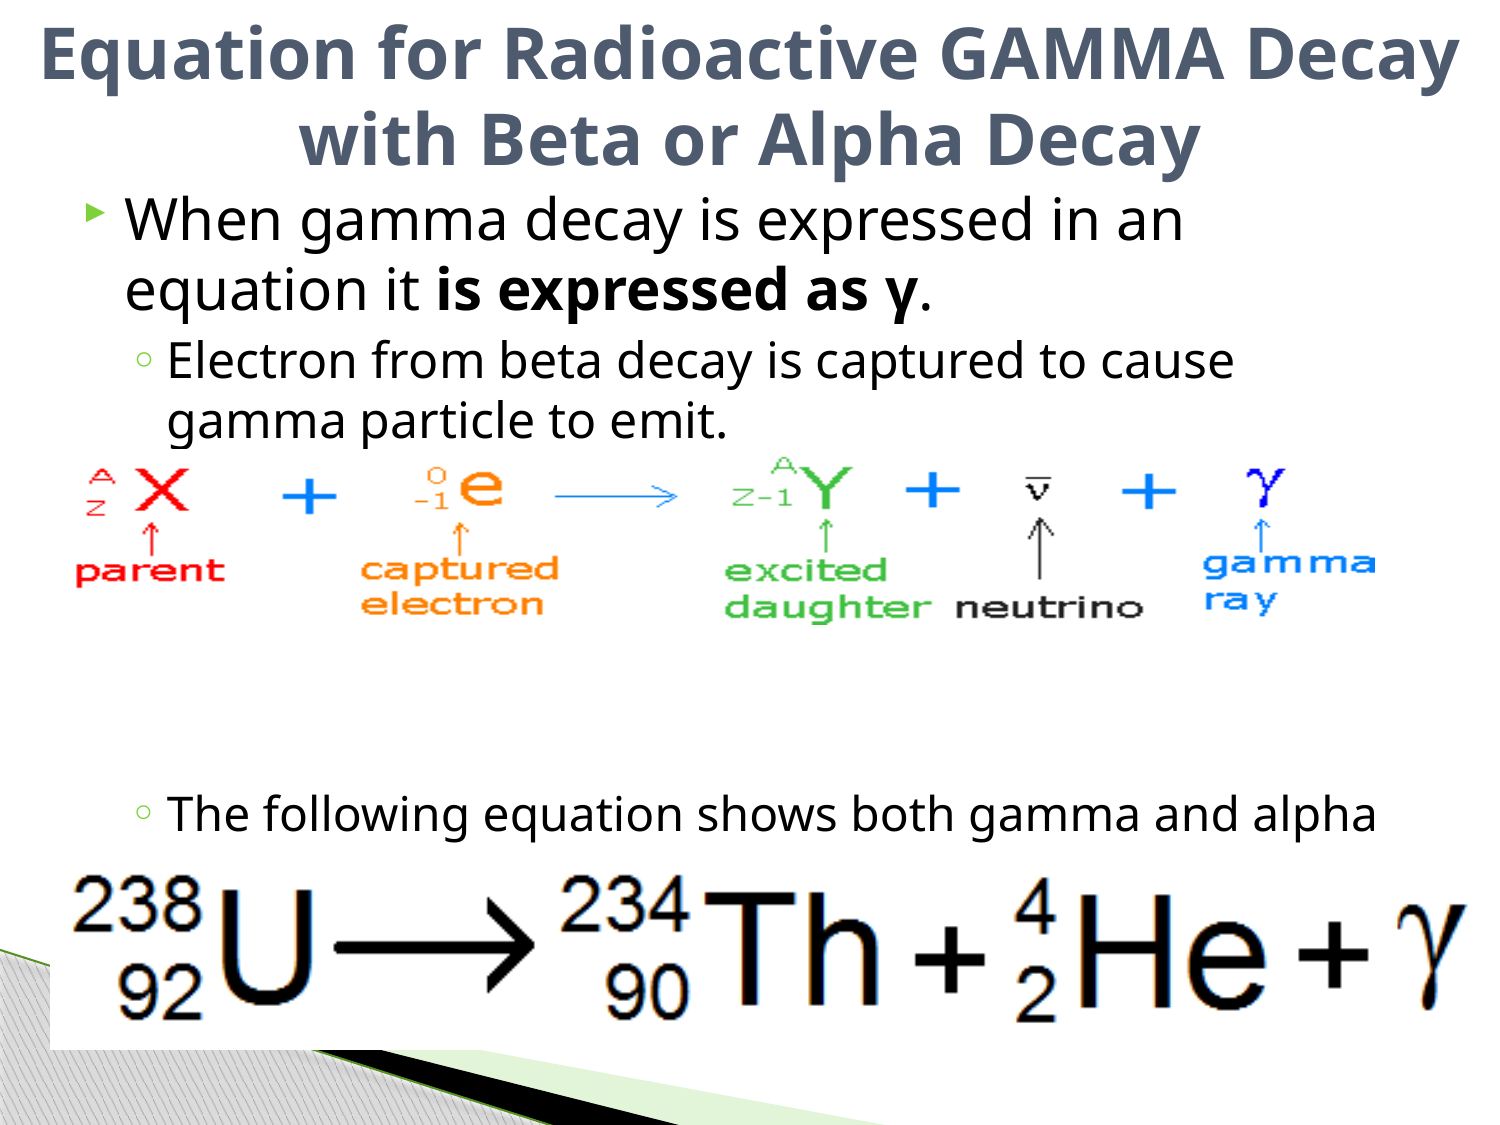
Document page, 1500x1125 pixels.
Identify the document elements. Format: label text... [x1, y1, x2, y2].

title Equation for Radioactive GAMMA Decay with Beta or Alpha Decay [0, 0, 1500, 188]
picture [74, 449, 1376, 626]
list When gamma decay is expressed in an equation it is expressed as γ. Electron from beta decay is captured to cause gamma particle to emit. The following equation shows both gamma and alpha decay occurring. [50, 188, 1425, 849]
picture [49, 849, 1500, 1051]
